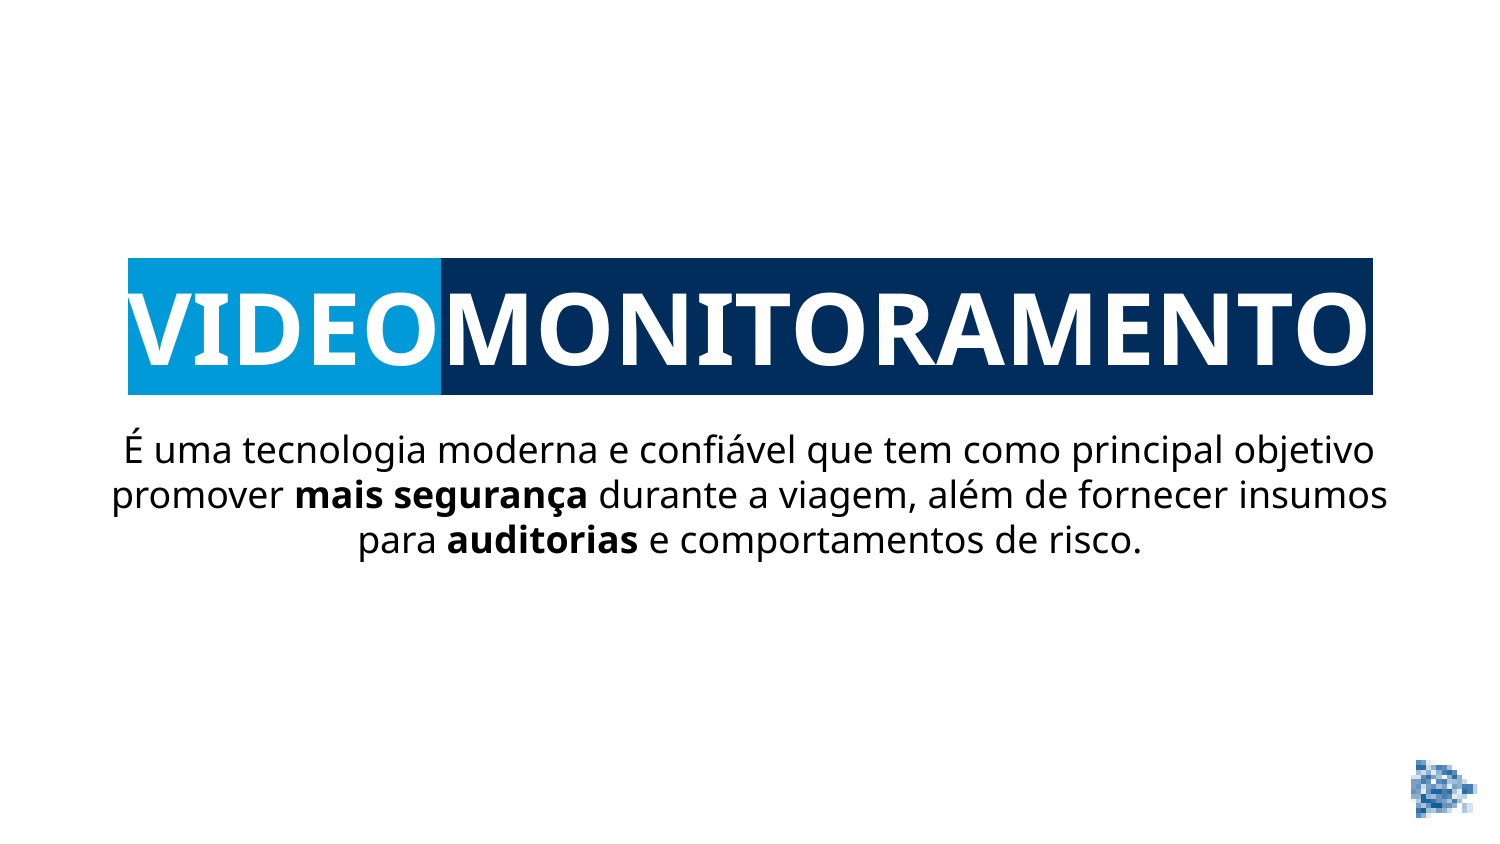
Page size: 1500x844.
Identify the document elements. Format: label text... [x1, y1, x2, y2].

text_box É uma tecnologia moderna e confiável que tem como principal objetivo promover mais segurança durante a viagem, além de fornecer insumos para auditorias e comportamentos de risco. [74, 411, 1425, 672]
title VIDEOMONITORAMENTO [51, 256, 1449, 395]
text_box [1406, 751, 1489, 828]
